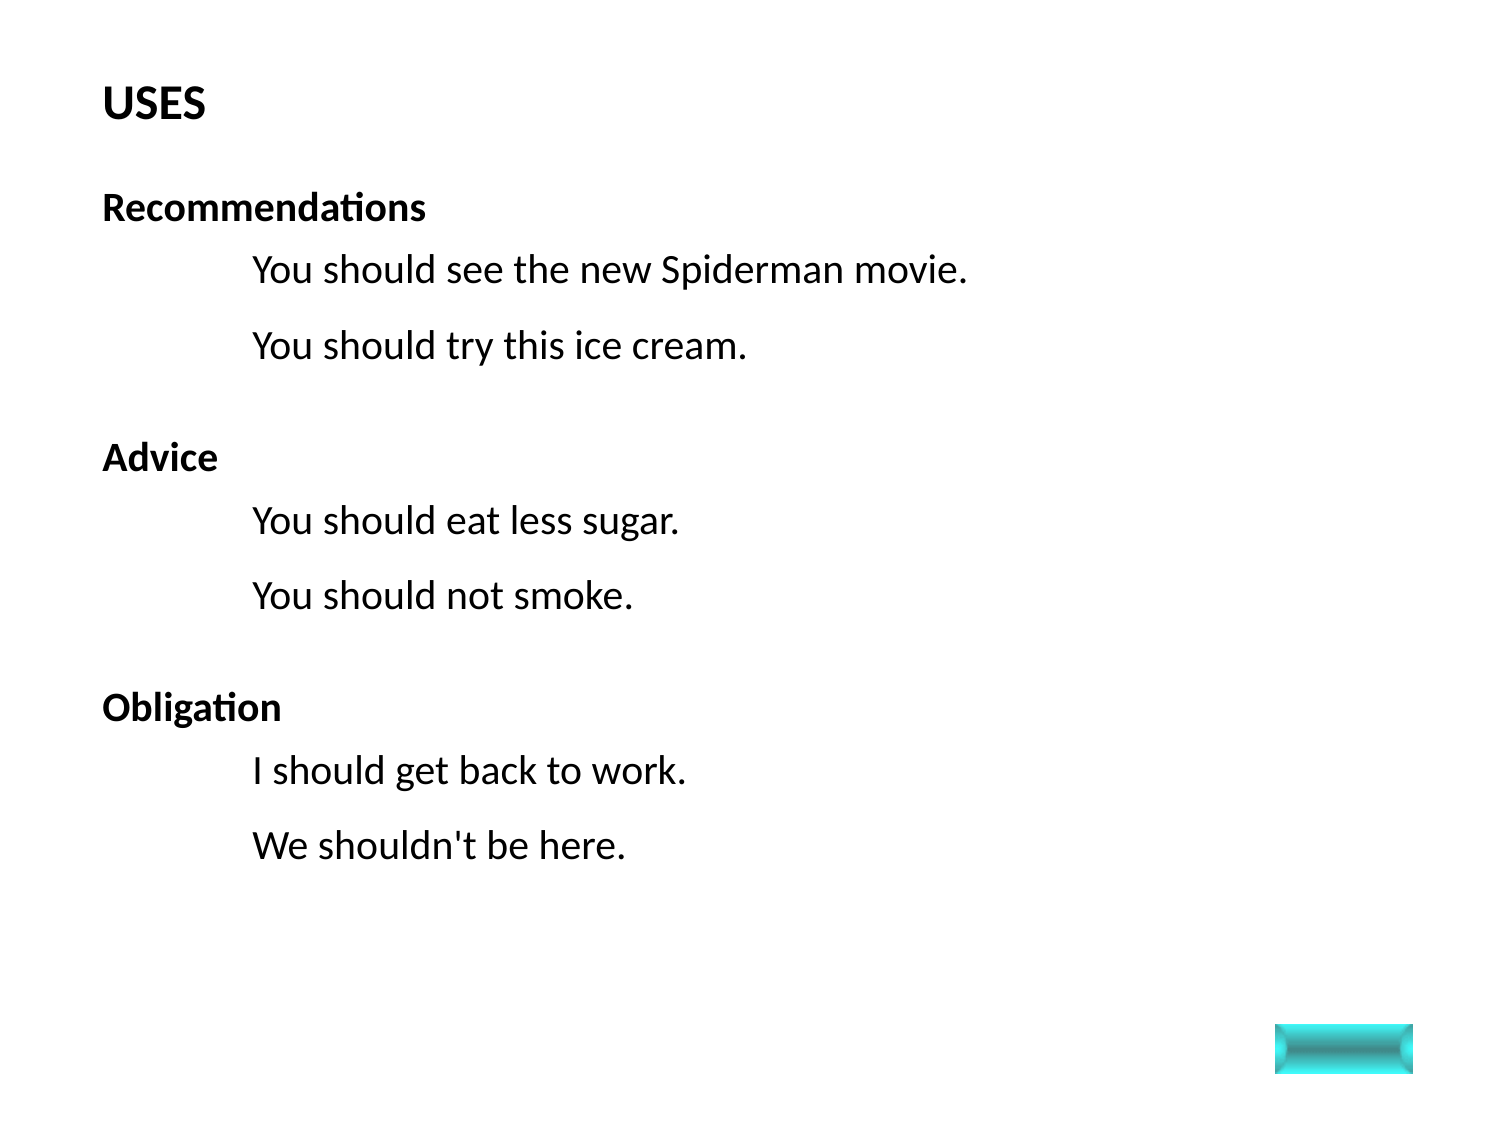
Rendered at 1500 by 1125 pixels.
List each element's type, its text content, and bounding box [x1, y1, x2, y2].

picture [1274, 1024, 1413, 1074]
text_box USES Recommendations You should see the new Spiderman movie. You should try this ice cream. Advice You should eat less sugar. You should not smoke. Obligation I should get back to work. We shouldn't be here. [87, 62, 1025, 876]
